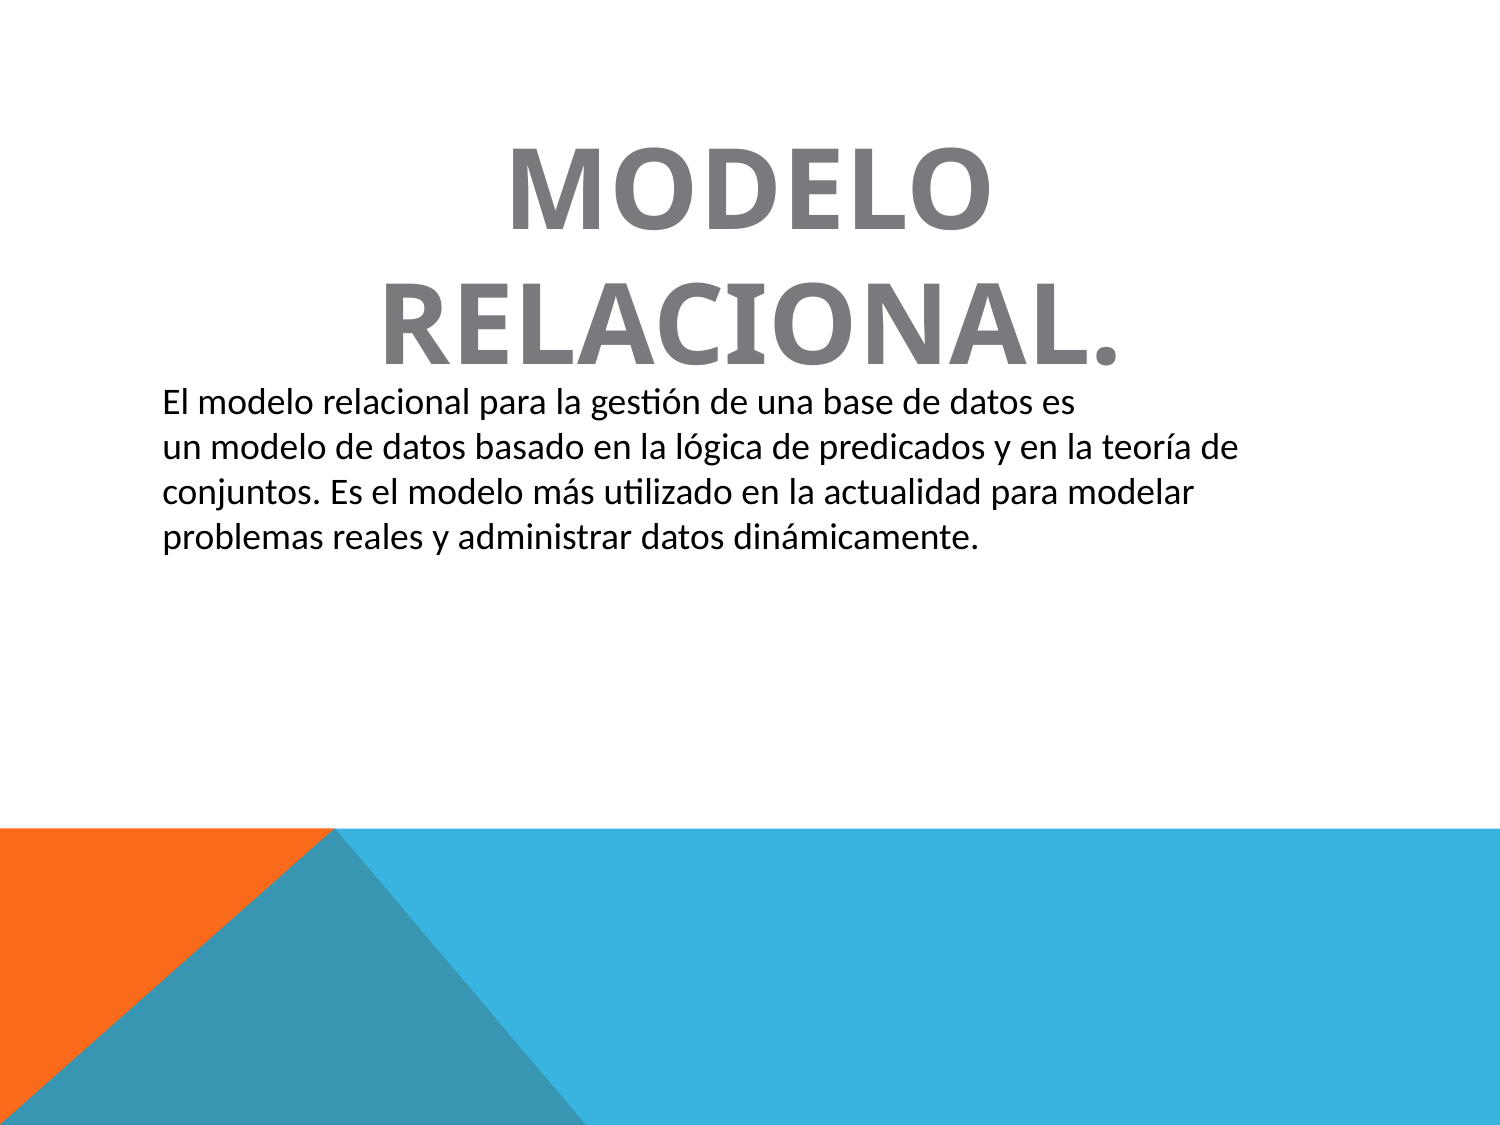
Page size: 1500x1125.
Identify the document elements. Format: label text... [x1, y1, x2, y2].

text_box El modelo relacional para la gestión de una base de datos es un modelo de datos basado en la lógica de predicados y en la teoría de conjuntos. Es el modelo más utilizado en la actualidad para modelar problemas reales y administrar datos dinámicamente. [147, 369, 1255, 565]
text_box Modelo relacional. [182, 109, 1317, 395]
